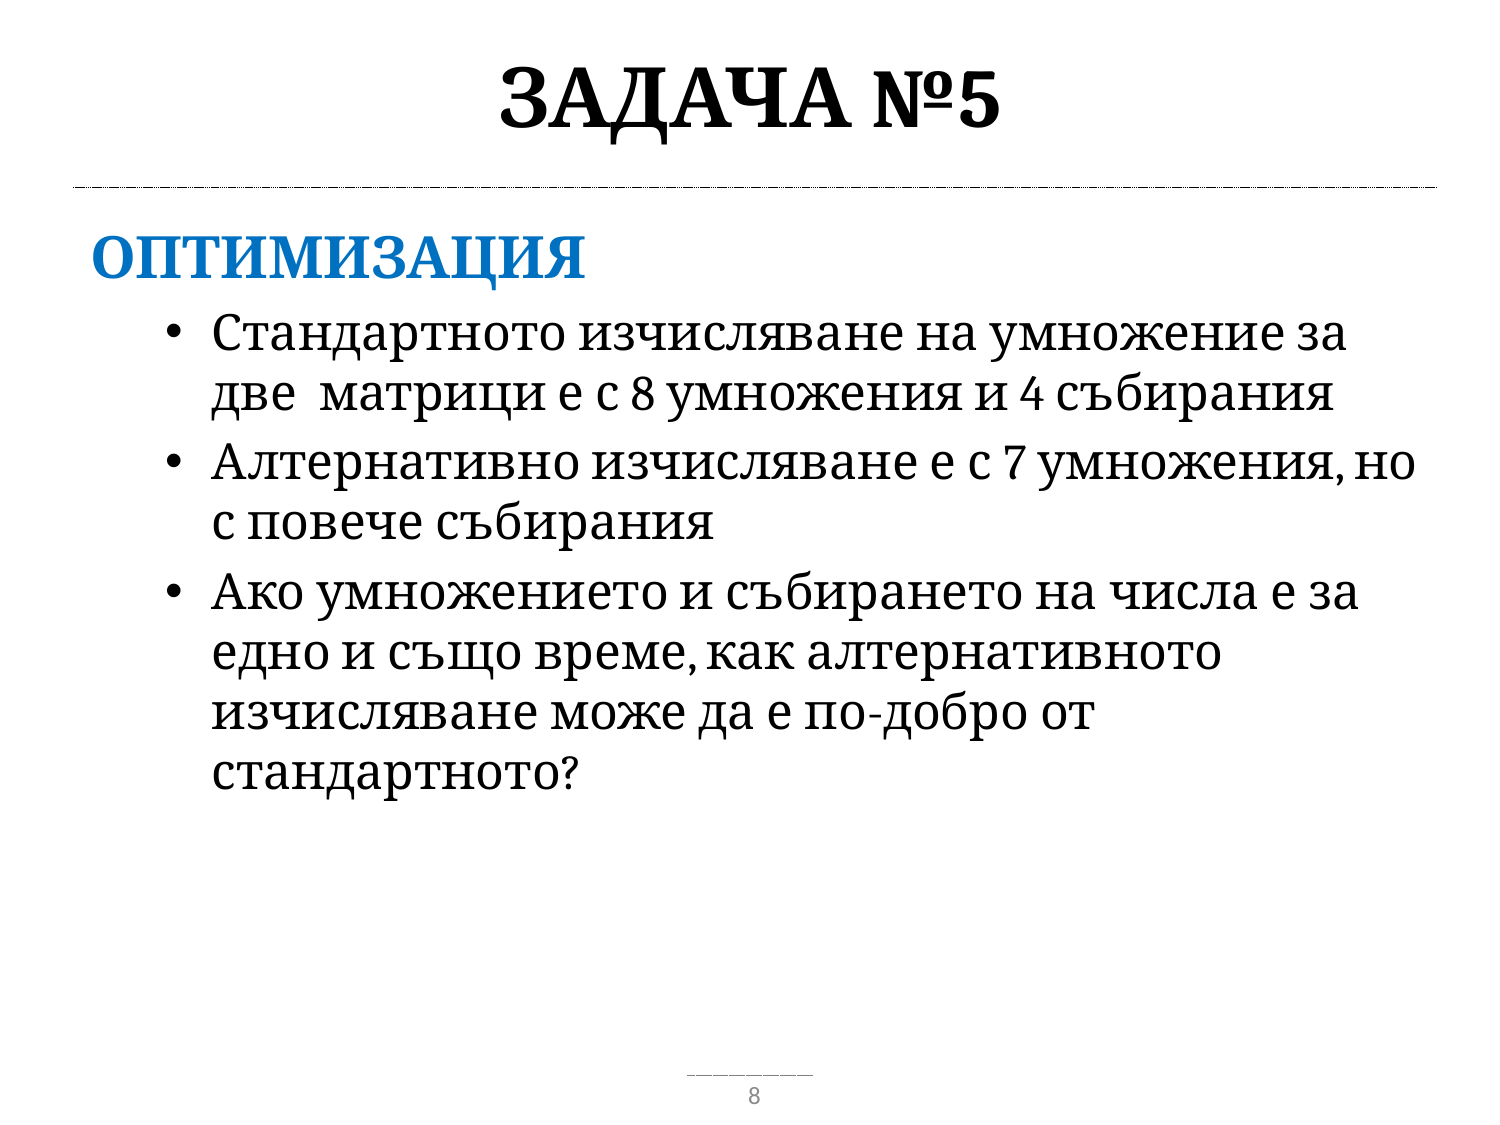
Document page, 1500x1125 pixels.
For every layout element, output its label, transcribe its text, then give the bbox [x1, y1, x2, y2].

title Задача №5 [0, 0, 1500, 188]
slide_number 8 [579, 1065, 930, 1125]
